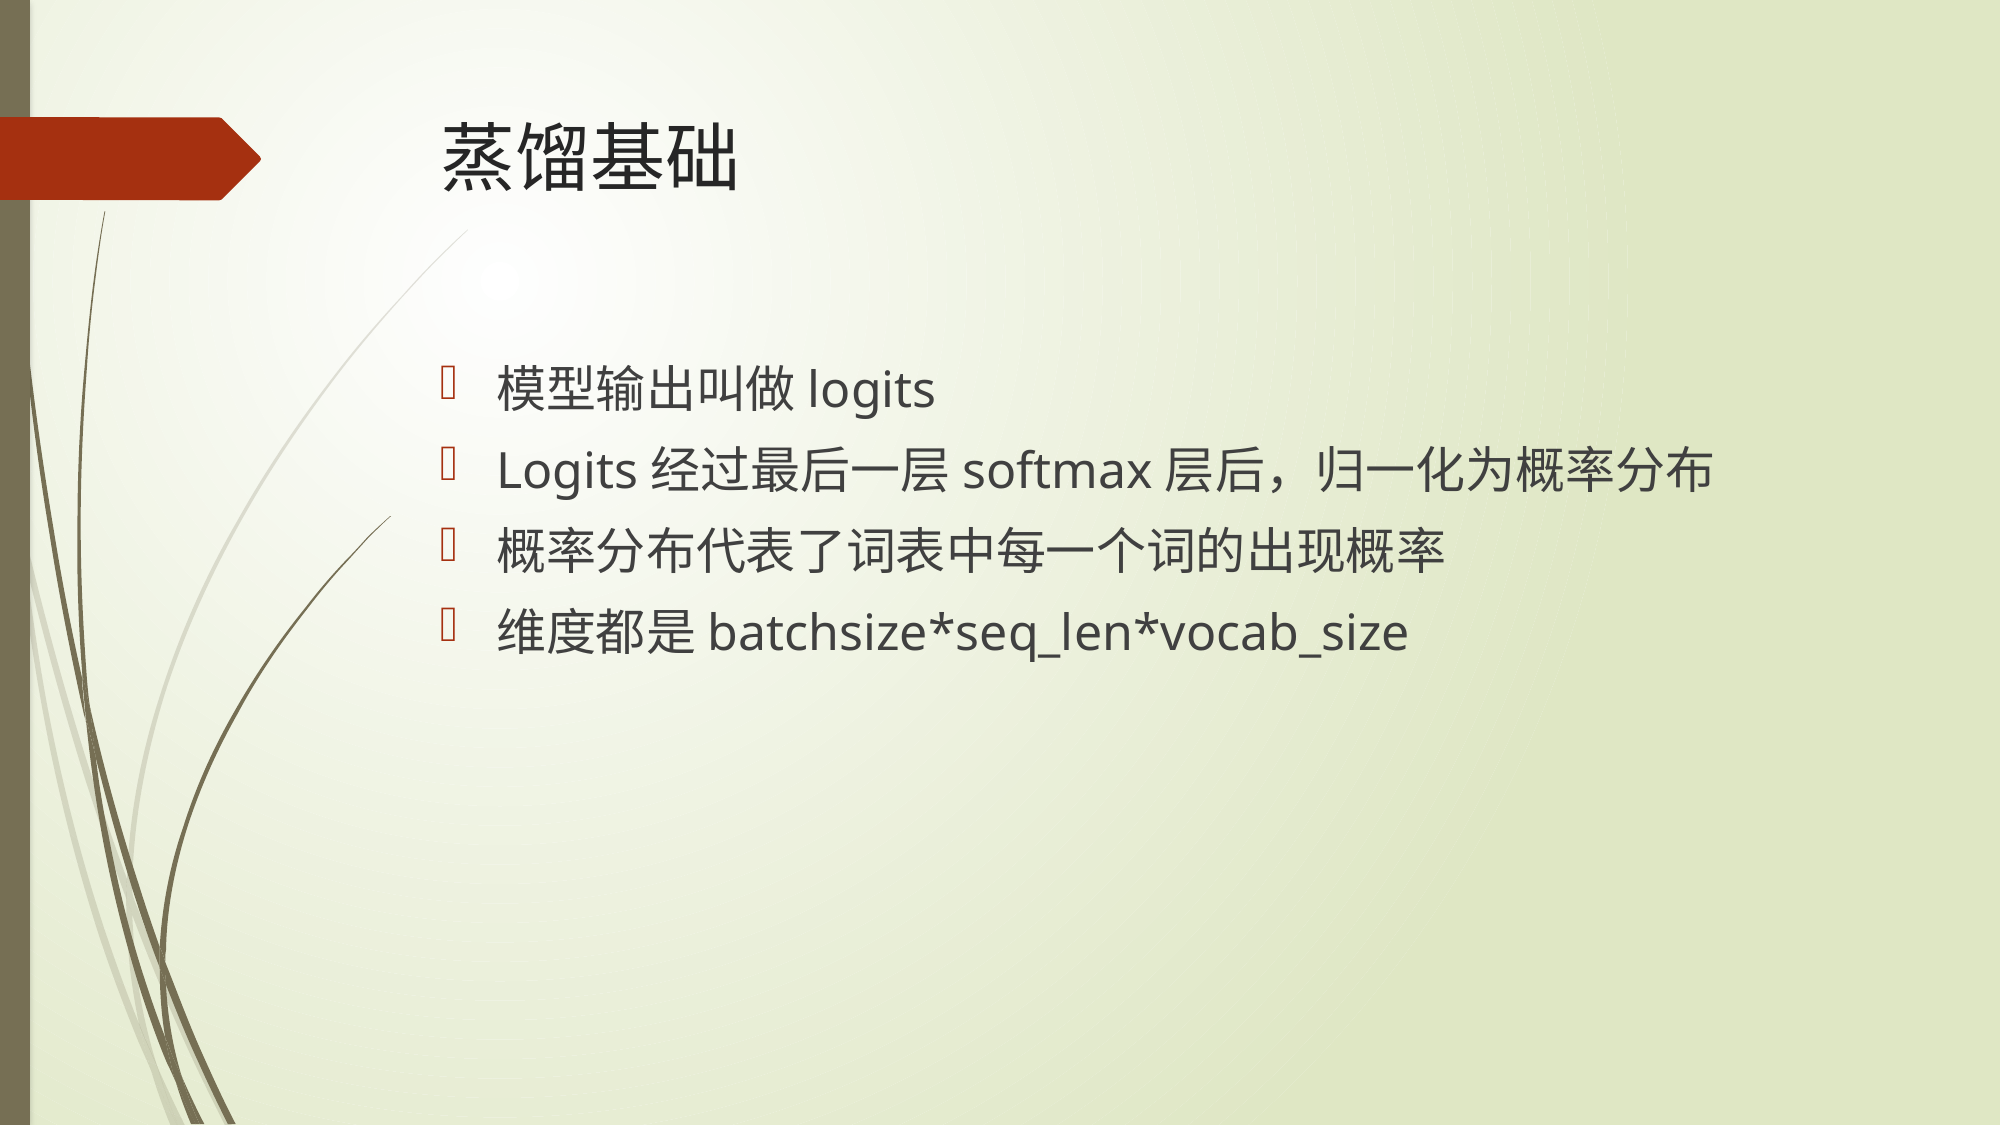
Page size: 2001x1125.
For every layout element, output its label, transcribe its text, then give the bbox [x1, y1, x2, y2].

title 蒸馏基础 [425, 102, 1888, 313]
list 模型输出叫做logits Logits经过最后一层softmax层后，归一化为概率分布 概率分布代表了词表中每一个词的出现概率 维度都是batchsize*seq_len*vocab_size [424, 350, 1888, 970]
